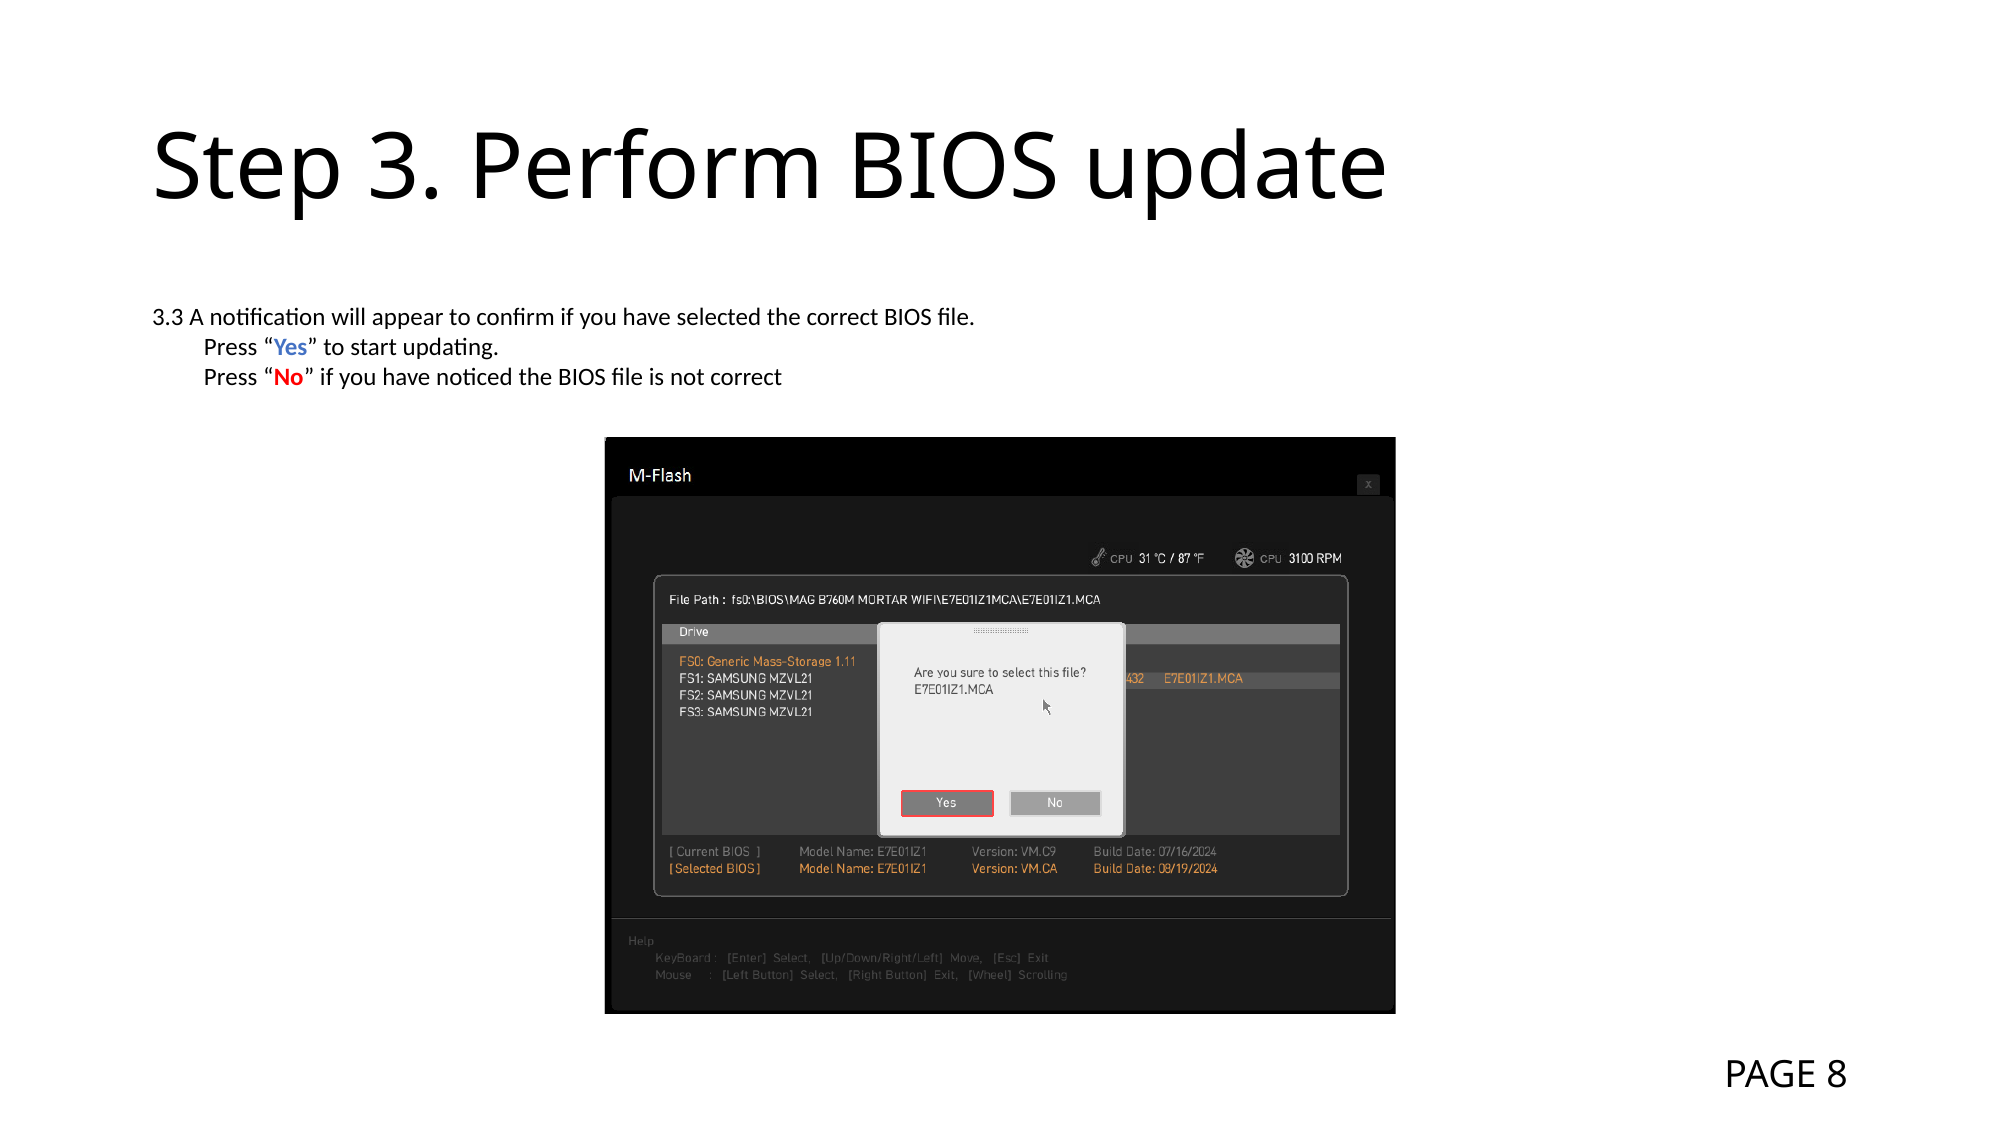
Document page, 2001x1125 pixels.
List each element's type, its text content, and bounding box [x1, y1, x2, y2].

title Step 3. Perform BIOS update [137, 59, 1863, 278]
text_box 3.3 A notification will appear to confirm if you have selected the correct BIOS file. Press “Yes” to start updating. Press “No” if you have noticed the BIOS file is not correct [137, 293, 1378, 428]
slide_number PAGE 8 [1412, 1042, 1863, 1103]
picture [604, 436, 1396, 1014]
